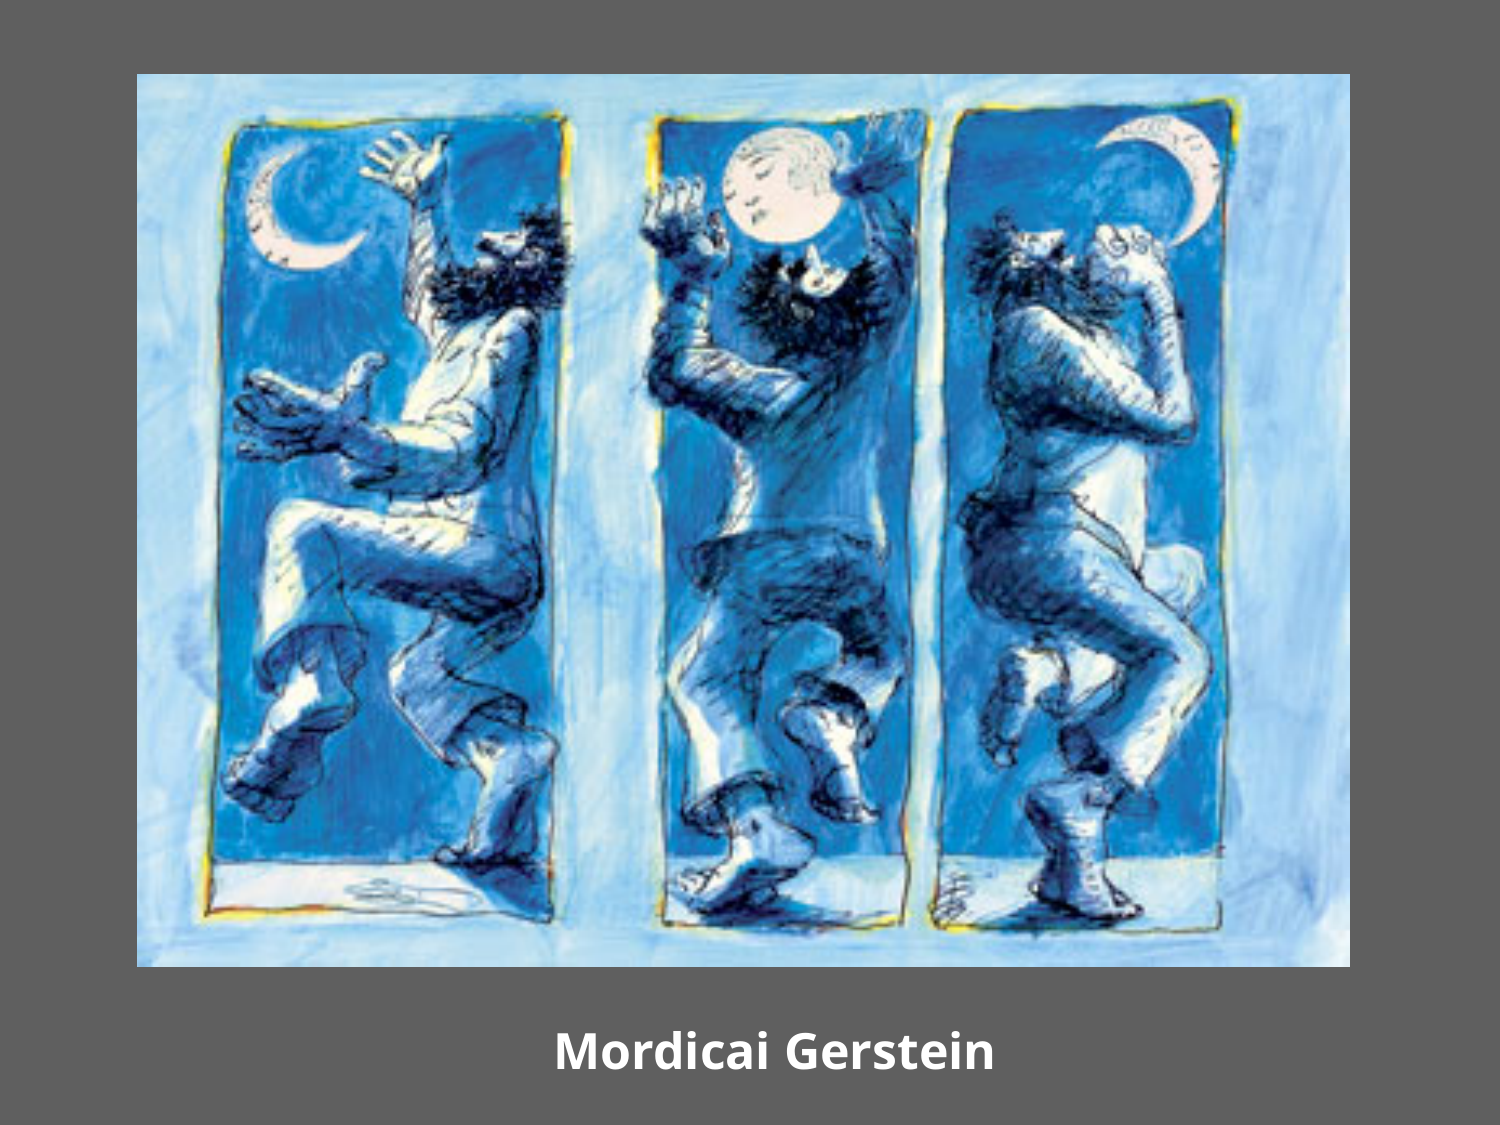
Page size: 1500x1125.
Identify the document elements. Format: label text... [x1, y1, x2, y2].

text_box Mordicai Gerstein [412, 1012, 1138, 1088]
picture [137, 74, 1351, 967]
